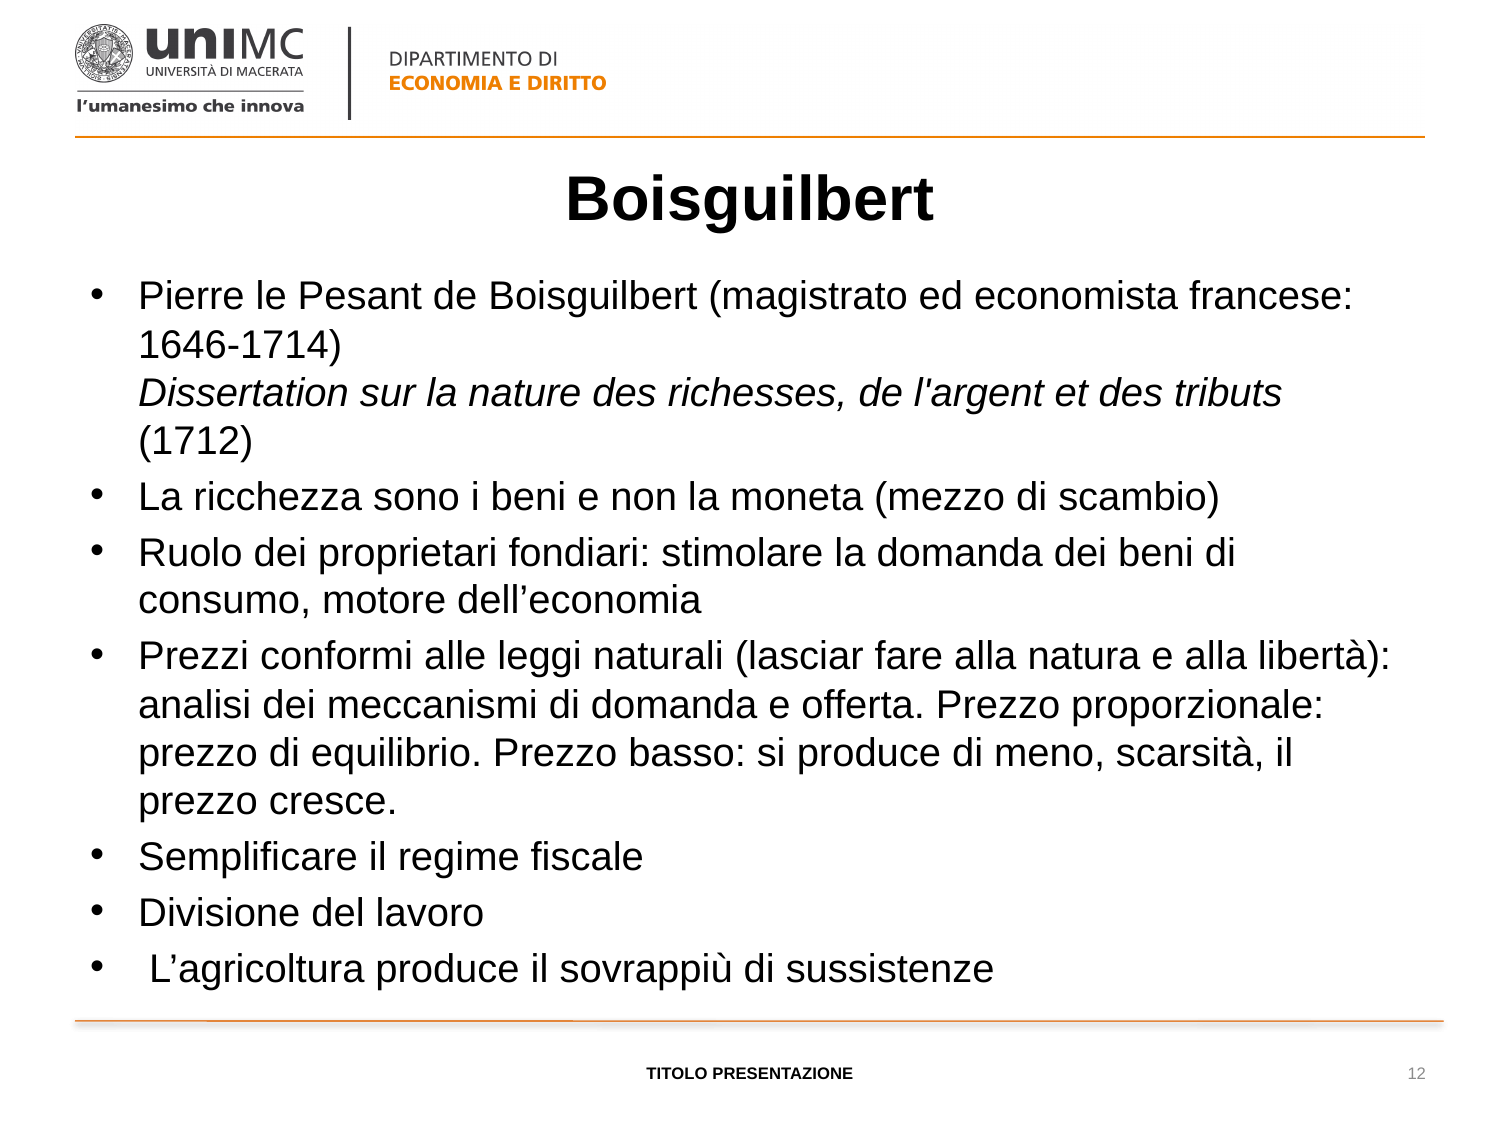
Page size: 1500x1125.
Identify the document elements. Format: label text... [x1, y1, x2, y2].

list Pierre le Pesant de Boisguilbert (magistrato ed economista francese: 1646-1714) Dissertation sur la nature des richesses, de l'argent et des tributs (1712) La ricchezza sono i beni e non la moneta (mezzo di scambio) Ruolo dei proprietari fondiari: stimolare la domanda dei beni di consumo, motore dell’economia Prezzi conformi alle leggi naturali (lasciar fare alla natura e alla libertà): analisi dei meccanismi di domanda e offerta. Prezzo proporzionale: prezzo di equilibrio. Prezzo basso: si produce di meno, scarsità, il prezzo cresce. Semplificare il regime fiscale Divisione del lavoro L’agricoltura produce il sovrappiù di sussistenze [75, 262, 1425, 1005]
picture [75, 24, 1425, 138]
footer TITOLO PRESENTAZIONE [512, 1042, 988, 1103]
slide_number 12 [1091, 1042, 1442, 1103]
title Boisguilbert [75, 149, 1425, 241]
